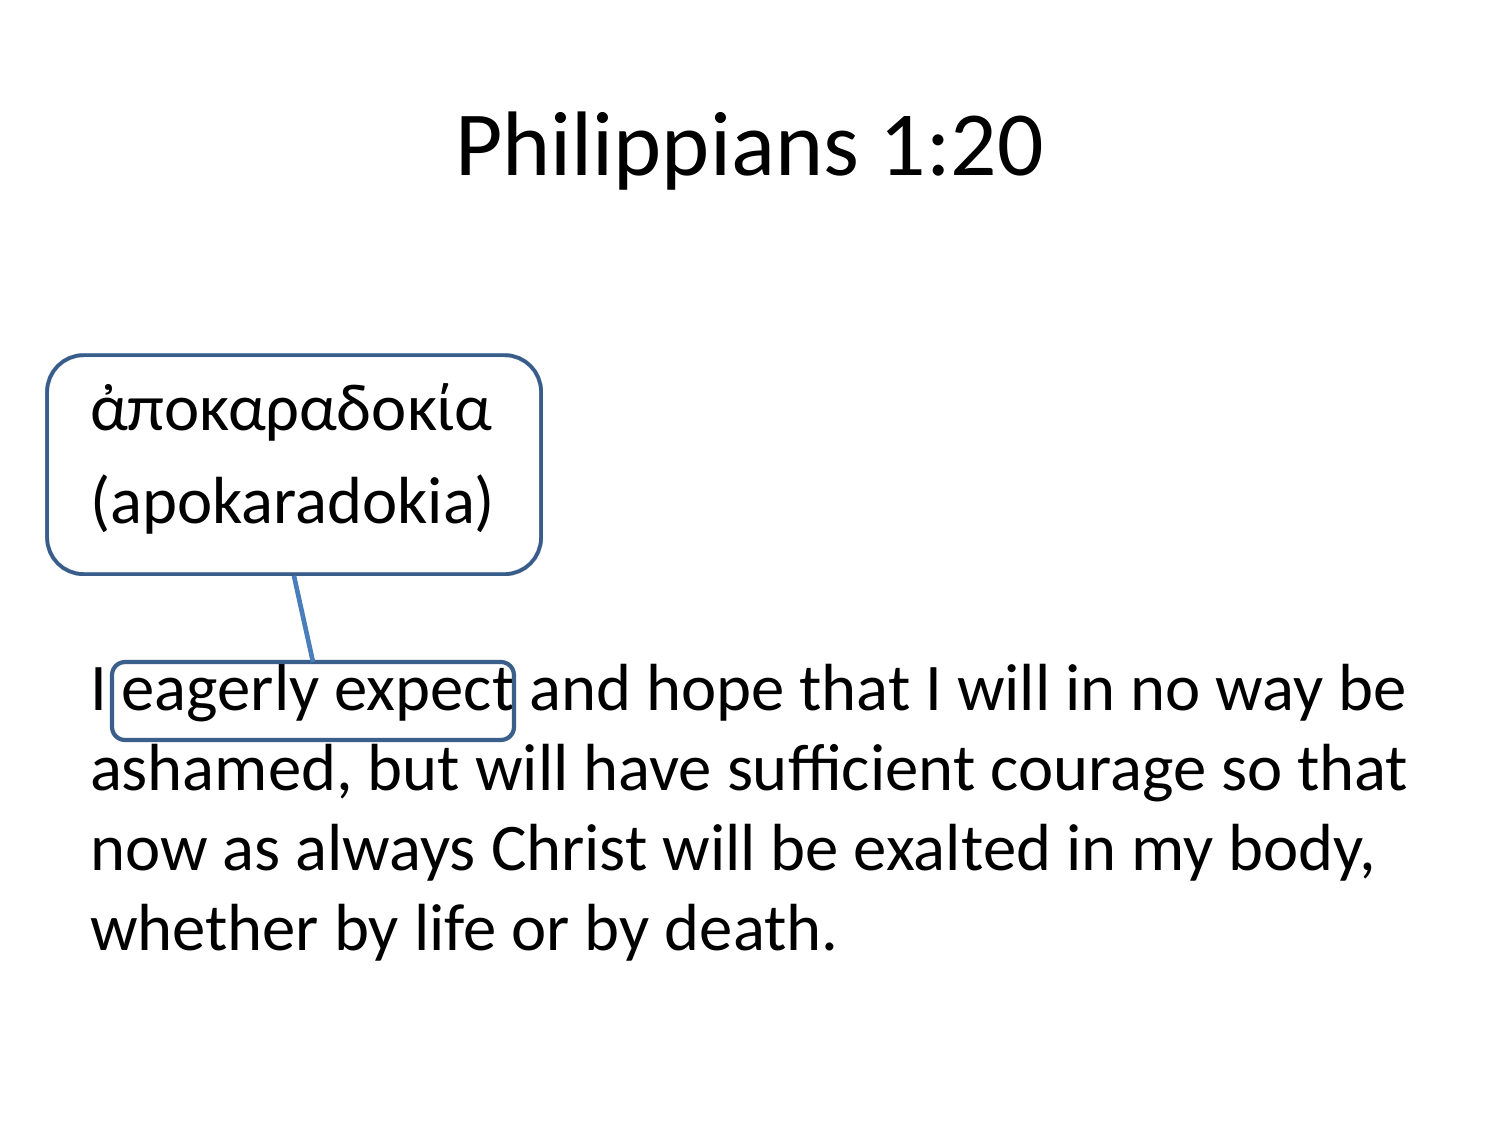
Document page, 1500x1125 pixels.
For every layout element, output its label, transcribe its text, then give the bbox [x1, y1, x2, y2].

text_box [293, 575, 314, 663]
picture [44, 353, 544, 577]
text_box [109, 659, 517, 743]
list ἀποκαραδοκία (apokaradokia) I eagerly expect and hope that I will in no way be ashamed, but will have sufficient courage so that now as always Christ will be exalted in my body, whether by life or by death. [75, 262, 1425, 1005]
title Philippians 1:20 [75, 45, 1425, 233]
